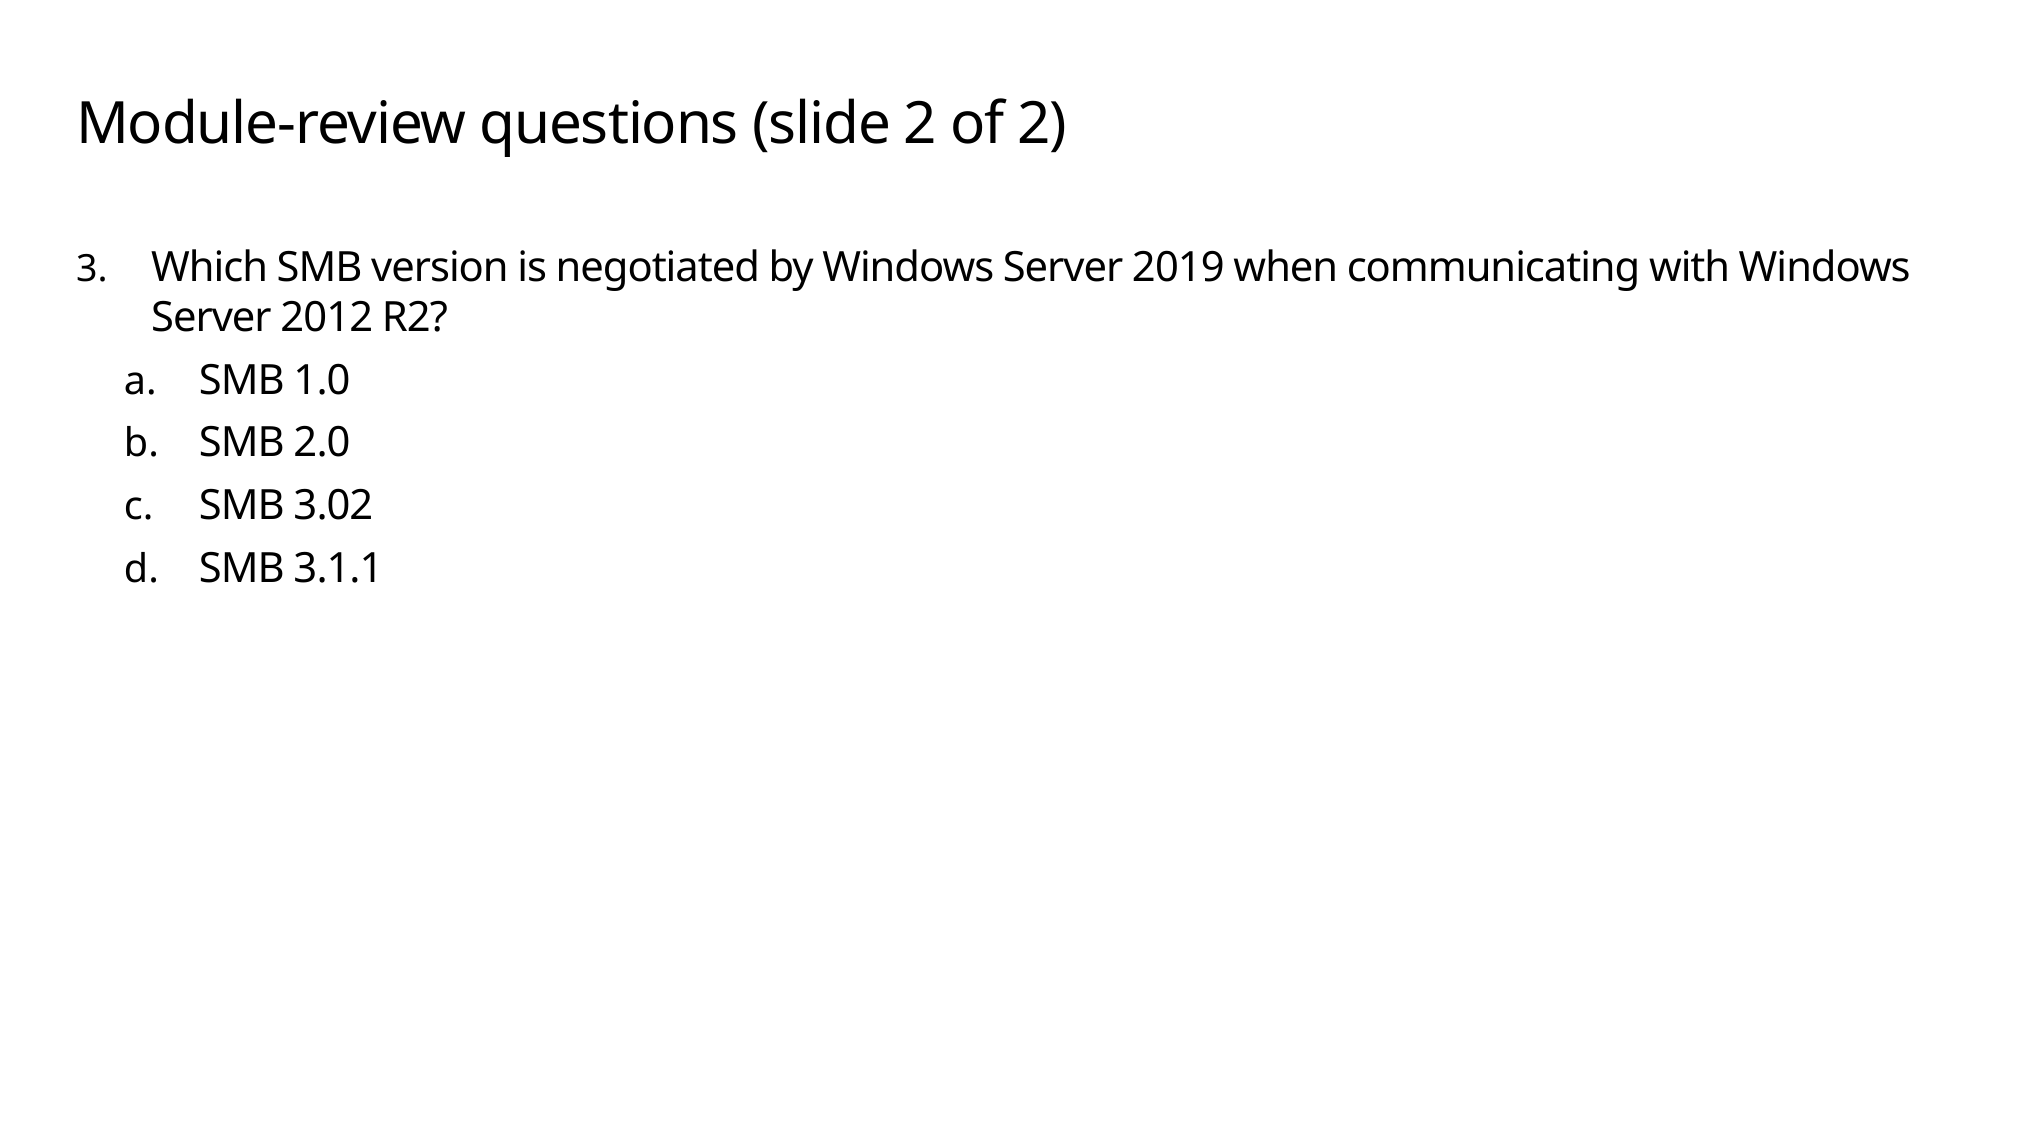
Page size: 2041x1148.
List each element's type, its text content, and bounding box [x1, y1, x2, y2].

title Module-review questions (slide 2 of 2) [76, 93, 1968, 161]
list Which SMB version is negotiated by Windows Server 2019 when communicating with Windows Server 2012 R2? SMB 1.0 SMB 2.0 SMB 3.02 SMB 3.1.1 [76, 240, 1970, 1074]
